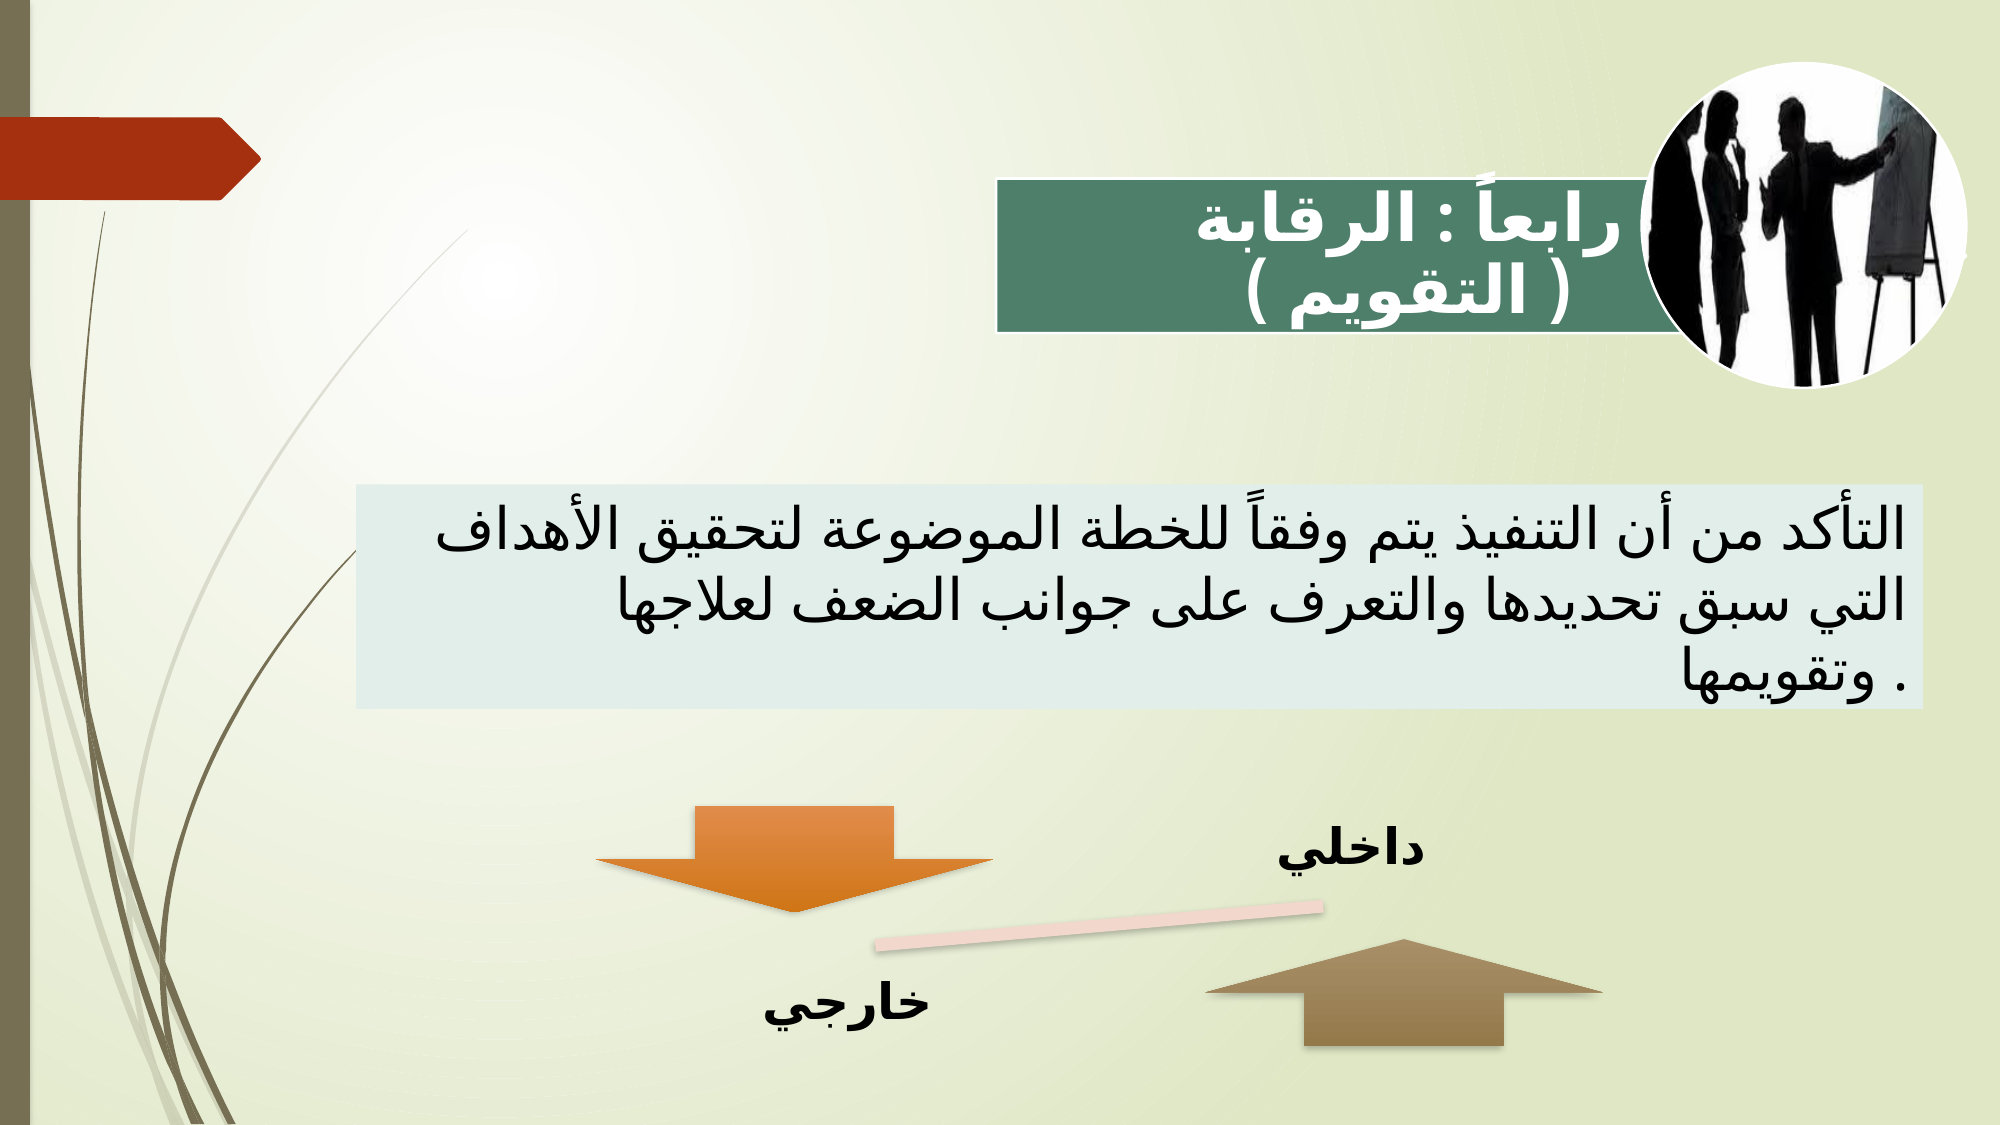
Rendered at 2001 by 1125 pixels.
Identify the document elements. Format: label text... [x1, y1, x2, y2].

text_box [436, 792, 1763, 1060]
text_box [995, 24, 1967, 488]
text_box التأكد من أن التنفيذ يتم وفقاً للخطة الموضوعة لتحقيق الأهداف التي سبق تحديدها والتعرف على جوانب الضعف لعلاجها وتقويمها . [356, 484, 1924, 709]
